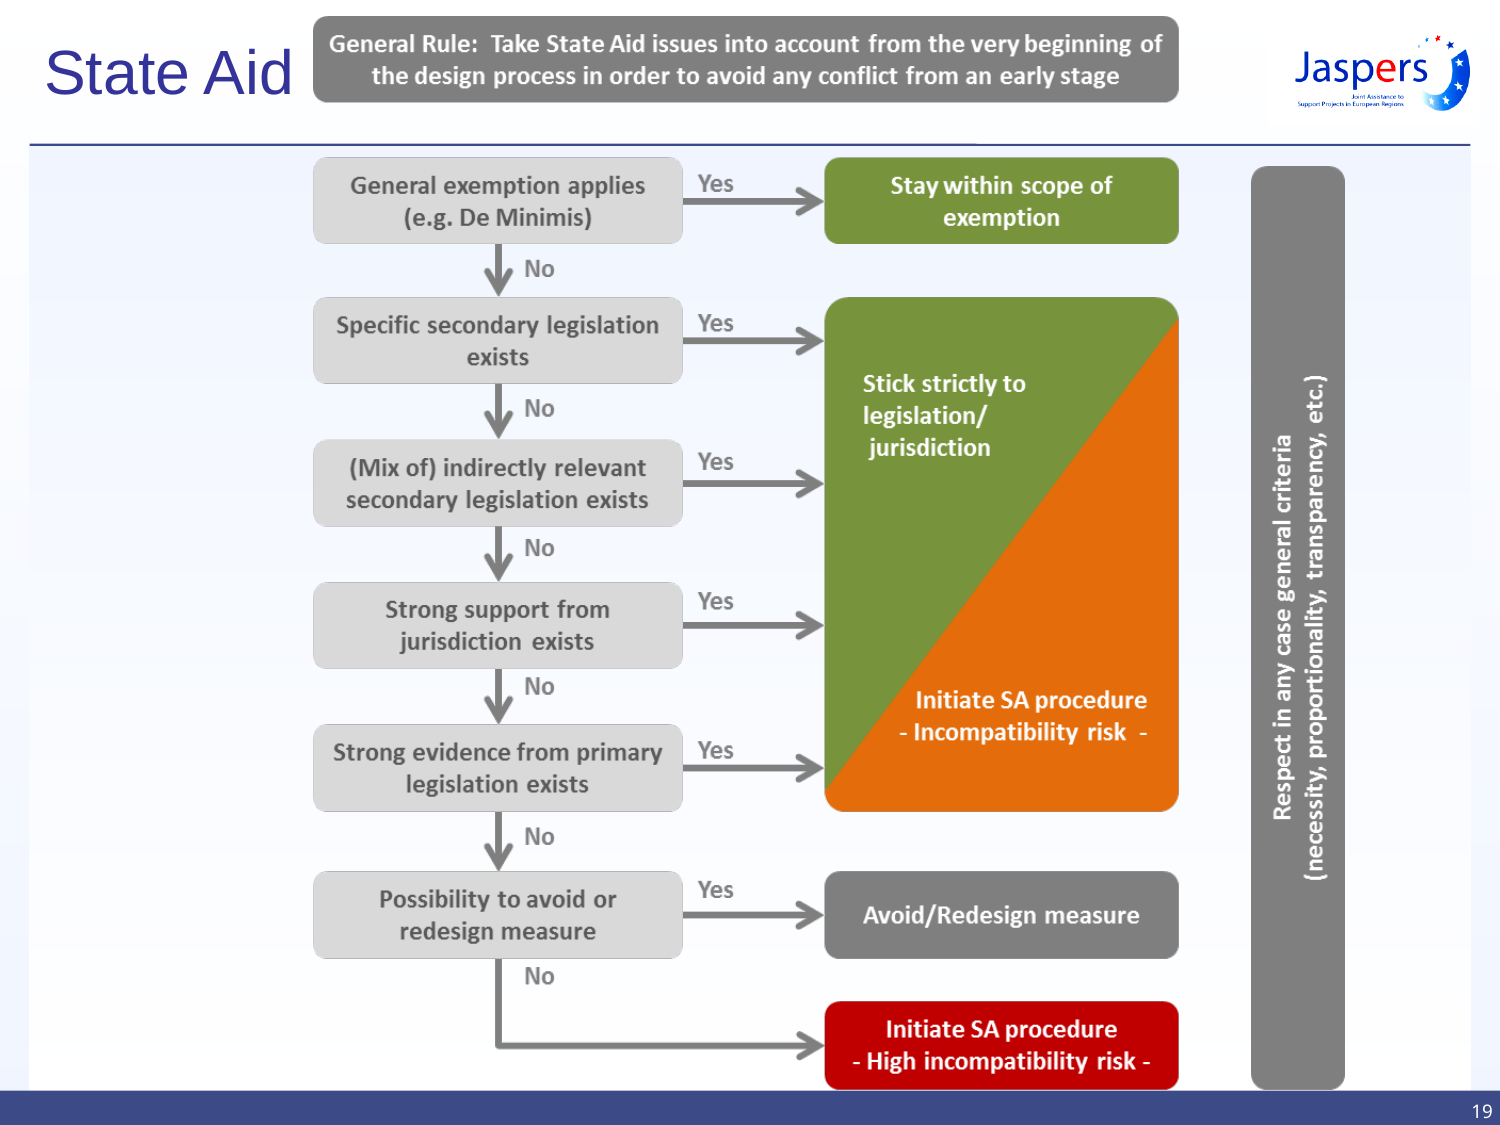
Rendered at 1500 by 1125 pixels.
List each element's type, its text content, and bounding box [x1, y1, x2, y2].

picture [312, 16, 1346, 1095]
slide_number 19 [1195, 1091, 1500, 1125]
title State Aid [29, 19, 308, 120]
title State Aid [1349, 19, 1500, 120]
